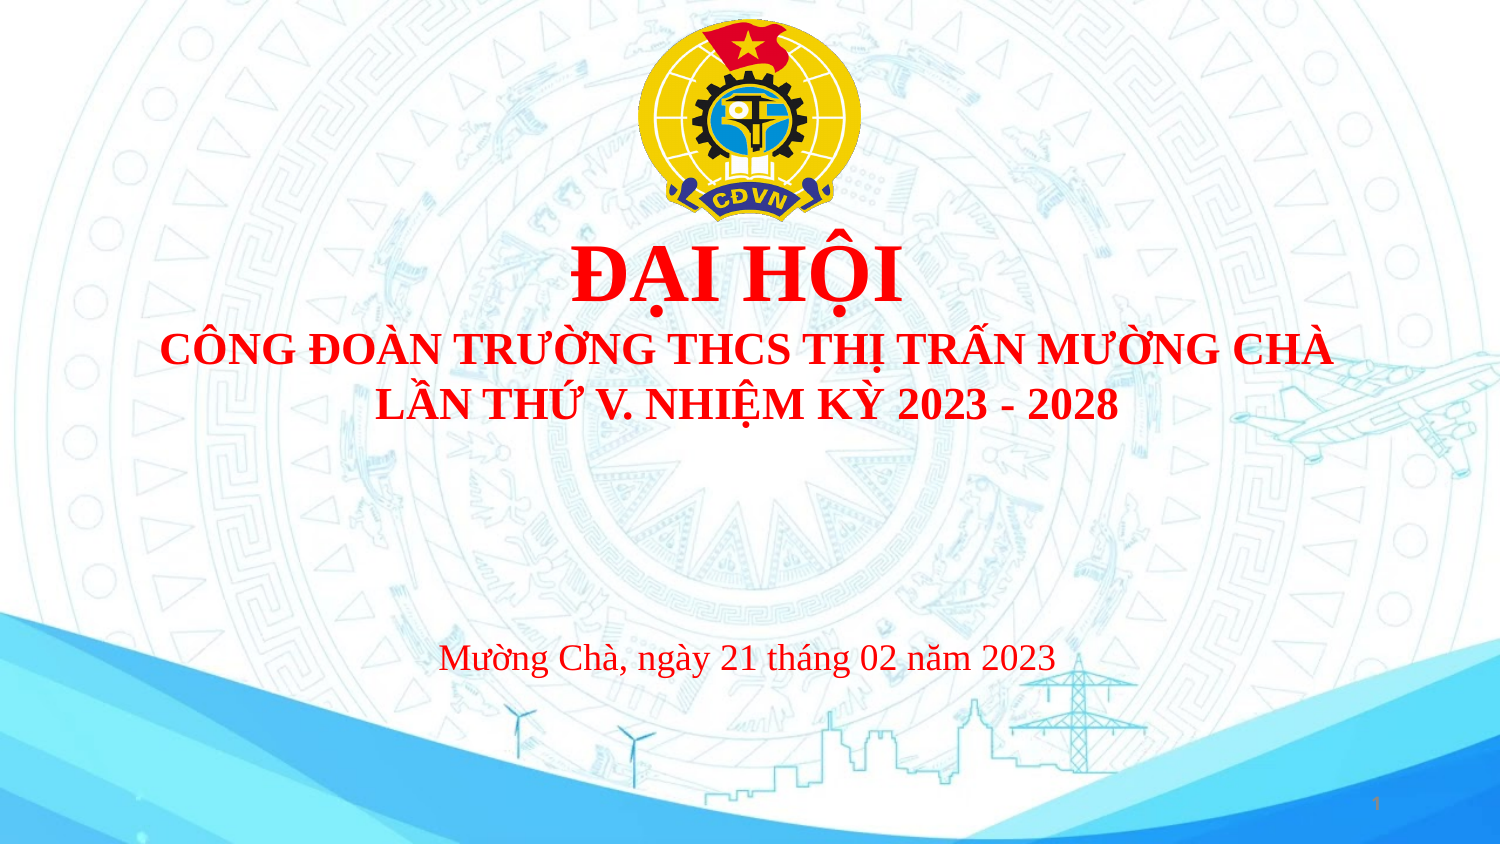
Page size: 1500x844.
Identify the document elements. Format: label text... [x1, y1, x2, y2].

slide_number 1 [1059, 782, 1397, 828]
title ĐẠI HỘI CÔNG ĐOÀN TRƯỜNG THCS THỊ TRẤN MƯỜNG CHÀ LẦN THỨ V. NHIỆM KỲ 2023 - 2028 [41, 142, 1454, 436]
subtitle Mường Chà, ngày 21 tháng 02 năm 2023 [237, 513, 1258, 718]
picture [0, 0, 1500, 844]
